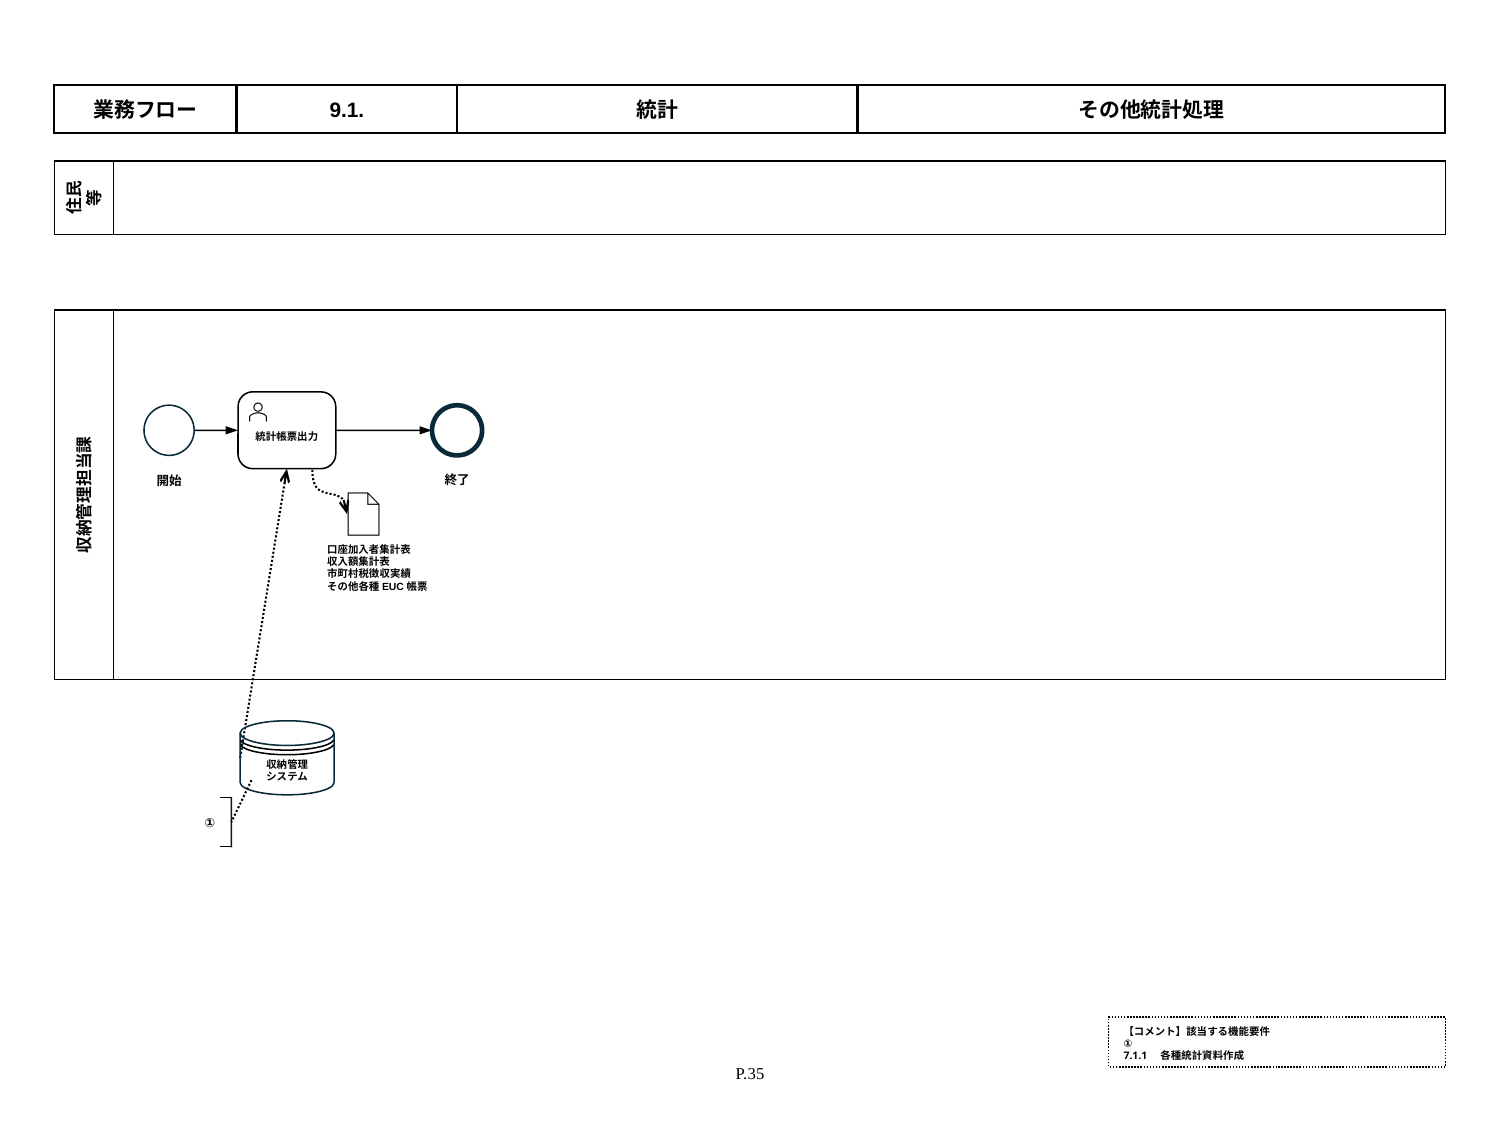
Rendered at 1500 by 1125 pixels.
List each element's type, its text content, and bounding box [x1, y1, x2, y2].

text_box 【コメント】該当する機能要件 ① 7.1.1 各種統計資料作成 [1107, 1016, 1447, 1068]
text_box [127, 779, 252, 848]
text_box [53, 160, 1447, 236]
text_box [53, 84, 1447, 134]
slide_number P.35 [581, 1042, 919, 1103]
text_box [311, 469, 415, 583]
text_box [237, 391, 337, 470]
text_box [53, 309, 1447, 681]
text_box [239, 720, 335, 796]
